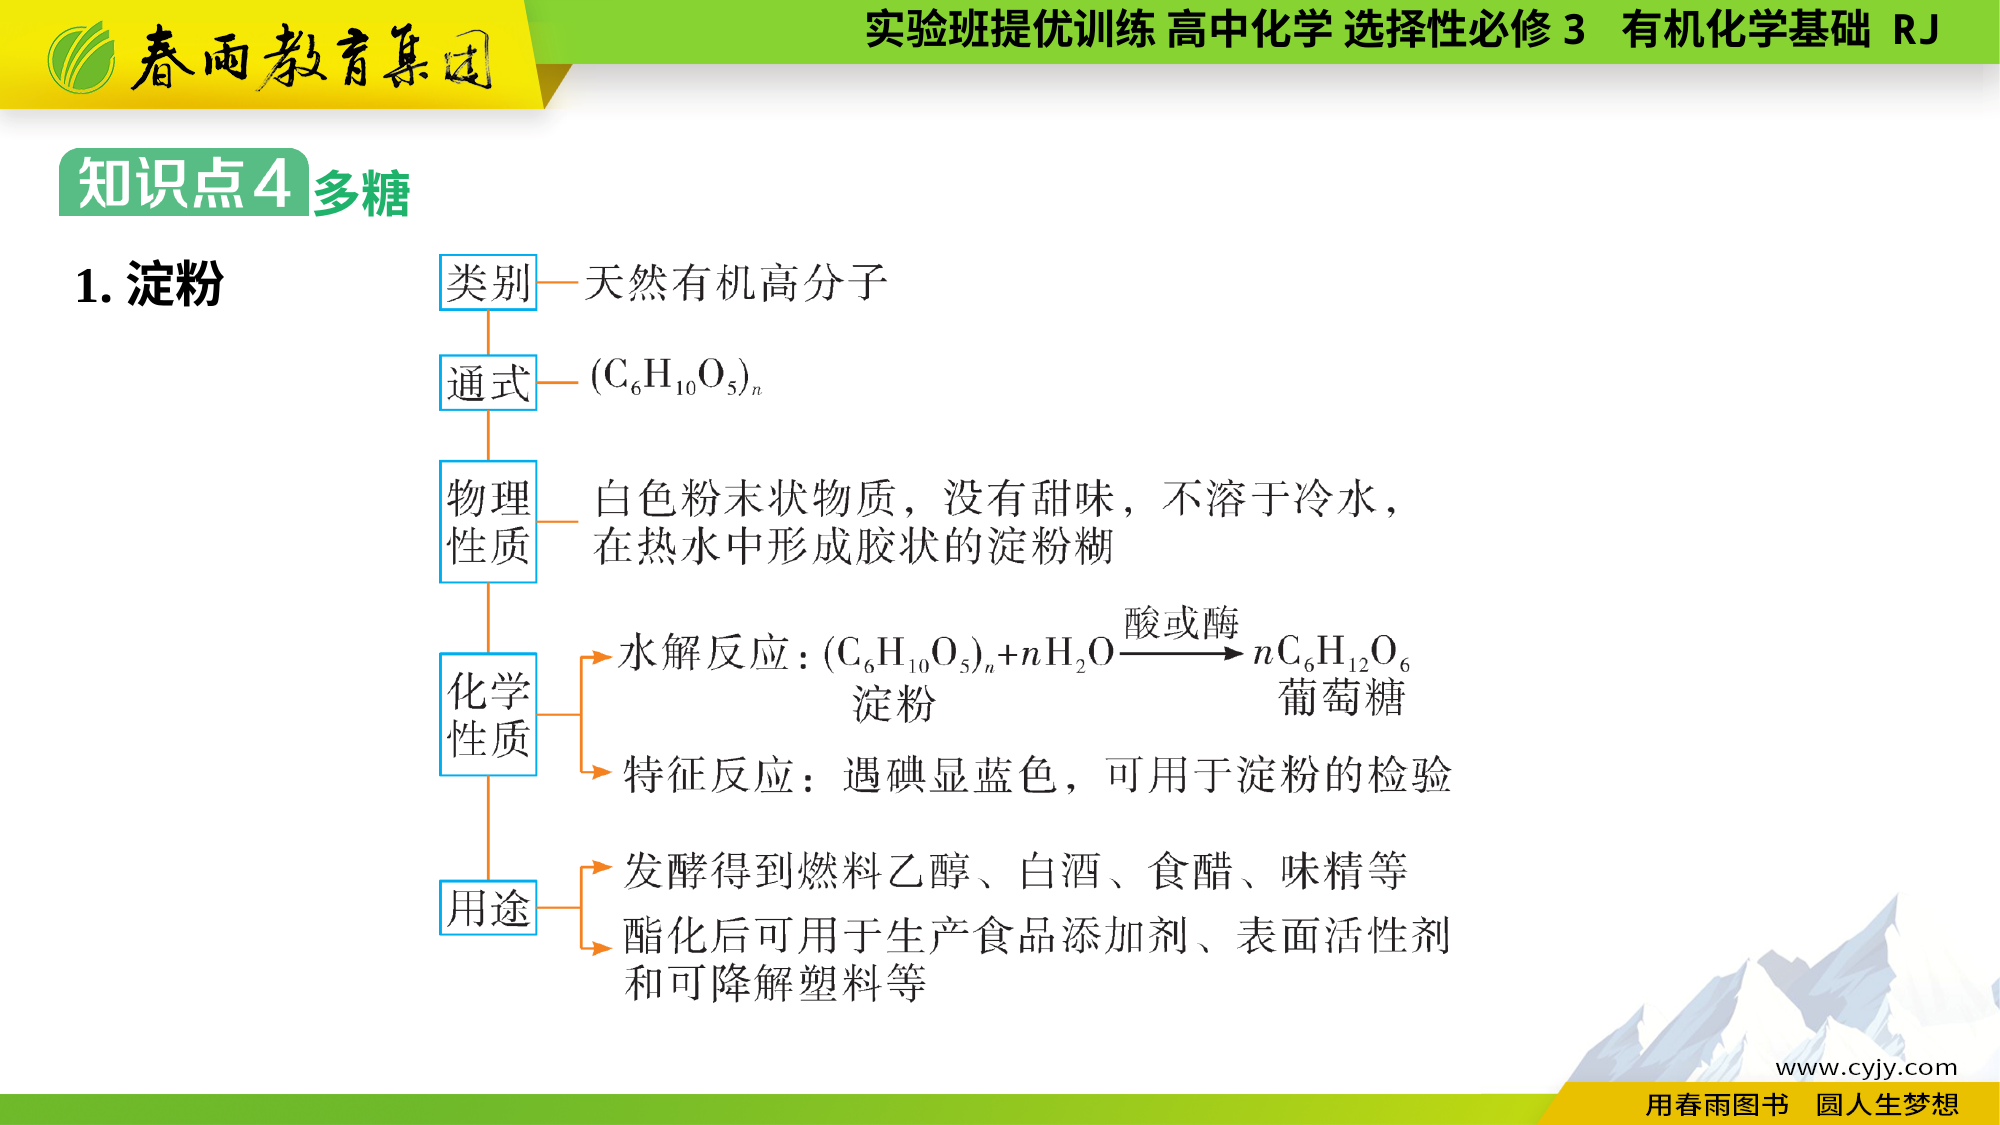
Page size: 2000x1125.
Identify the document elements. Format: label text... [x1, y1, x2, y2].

list 多糖 1.淀粉 [59, 125, 1944, 311]
picture [0, 0, 2000, 1125]
